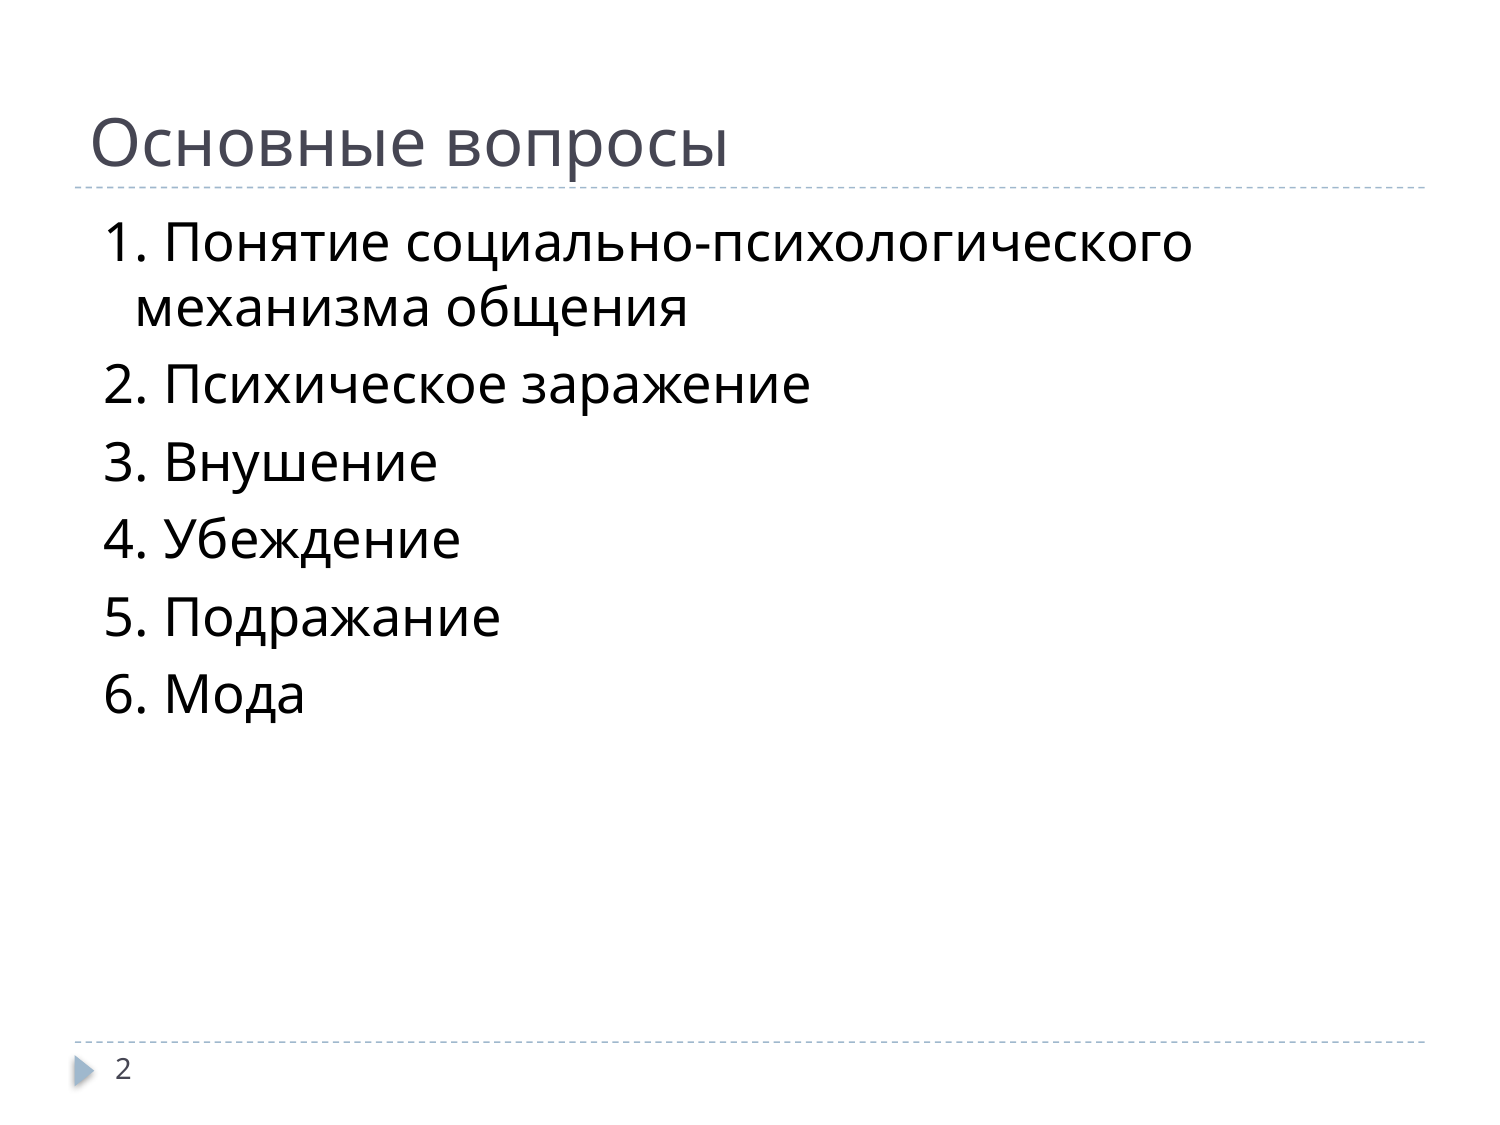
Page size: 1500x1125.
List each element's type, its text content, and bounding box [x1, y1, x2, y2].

list 1. Понятие социально-психологического механизма общения 2. Психическое заражение 3. Внушение 4. Убеждение 5. Подражание 6. Мода [75, 200, 1425, 1010]
title Основные вопросы [75, 24, 1425, 188]
slide_number 2 [100, 1042, 426, 1103]
